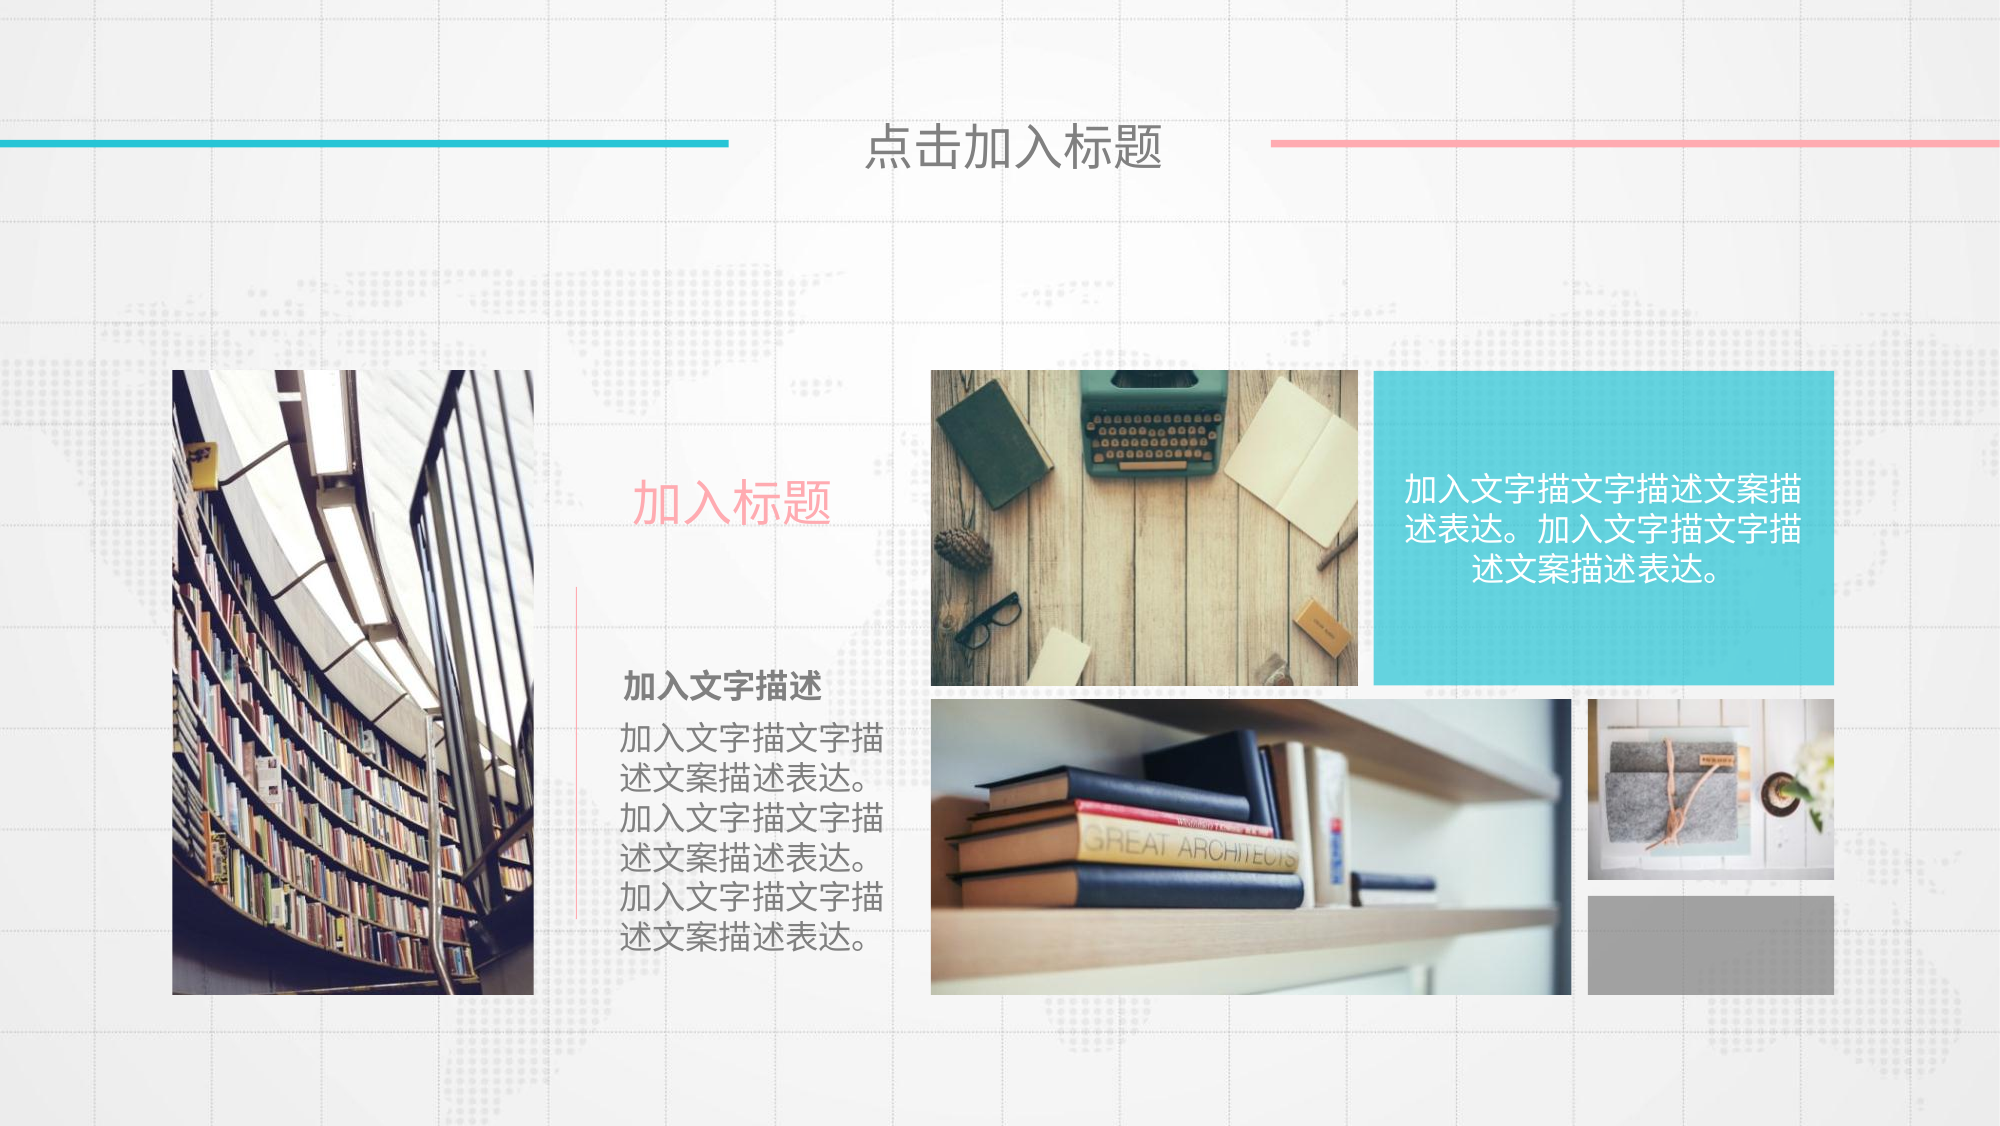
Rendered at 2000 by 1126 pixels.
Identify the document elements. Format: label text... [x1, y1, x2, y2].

picture [0, 0, 2000, 1126]
text_box 点击加入标题 [740, 107, 1286, 183]
text_box [0, 139, 729, 148]
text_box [172, 370, 1835, 1000]
text_box [1270, 139, 2000, 148]
